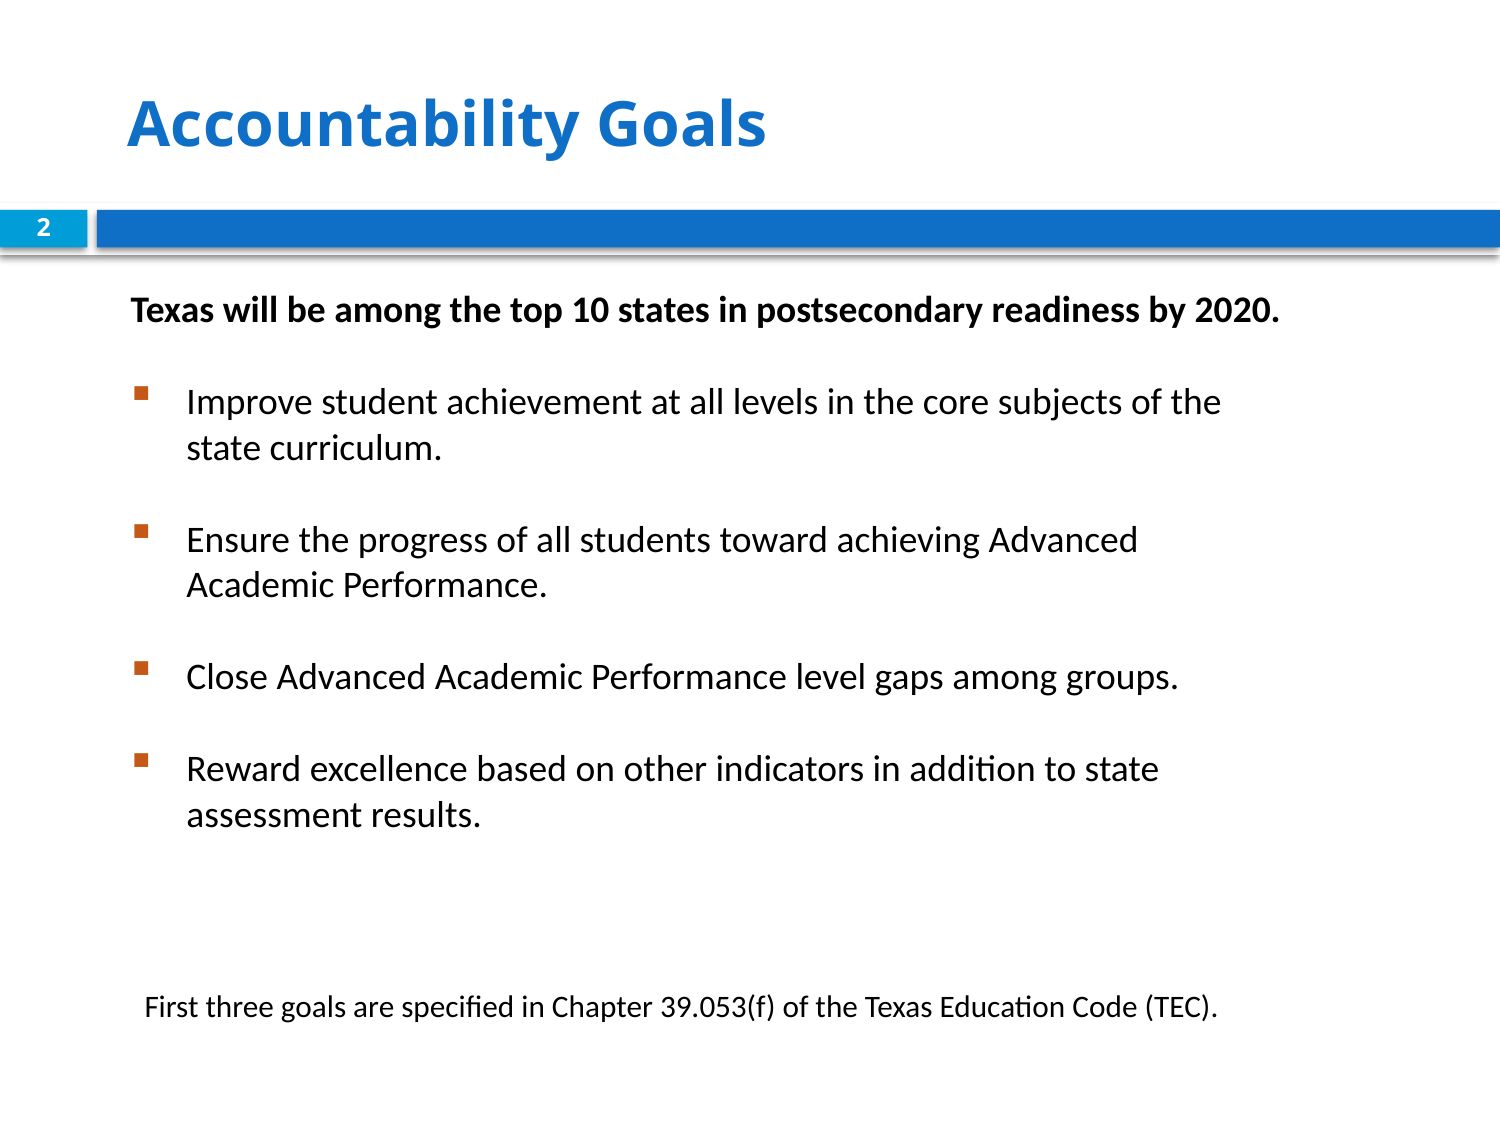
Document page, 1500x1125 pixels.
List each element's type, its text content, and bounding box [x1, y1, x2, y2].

text_box [104, 279, 1453, 1037]
title Accountability Goals [112, 53, 1471, 197]
text_box Texas will be among the top 10 states in postsecondary readiness by 2020. Improve student achievement at all levels in the core subjects of the state curriculum. Ensure the progress of all students toward achieving Advanced Academic Performance. Close Advanced Academic Performance level gaps among groups. Reward excellence based on other indicators in addition to state assessment results. First three goals are specified in Chapter 39.053(f) of the Texas Education Code (TEC). [115, 277, 1452, 1032]
slide_number 2 [0, 208, 88, 249]
